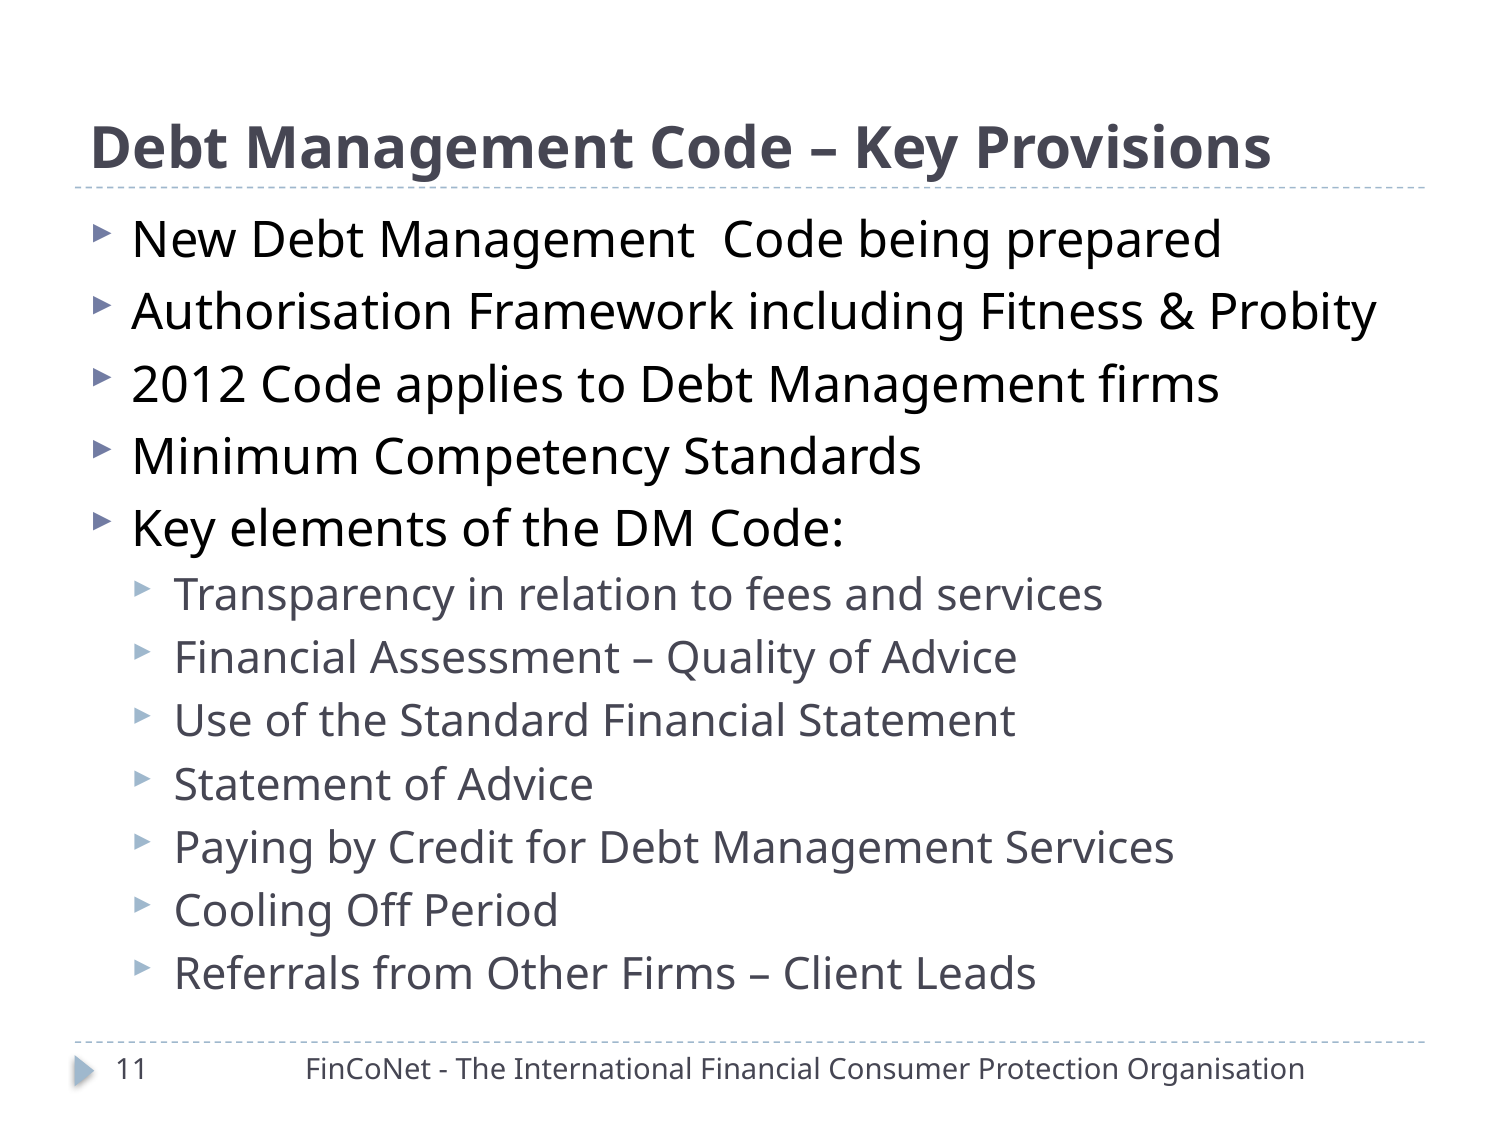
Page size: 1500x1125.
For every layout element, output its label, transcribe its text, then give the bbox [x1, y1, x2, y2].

list New Debt Management Code being prepared Authorisation Framework including Fitness & Probity 2012 Code applies to Debt Management firms Minimum Competency Standards Key elements of the DM Code: Transparency in relation to fees and services Financial Assessment – Quality of Advice Use of the Standard Financial Statement Statement of Advice Paying by Credit for Debt Management Services Cooling Off Period Referrals from Other Firms – Client Leads [75, 200, 1425, 1010]
title Debt Management Code – Key Provisions [75, 24, 1425, 188]
footer FinCoNet - The International Financial Consumer Protection Organisation [426, 1042, 1329, 1103]
slide_number 11 [100, 1042, 426, 1103]
